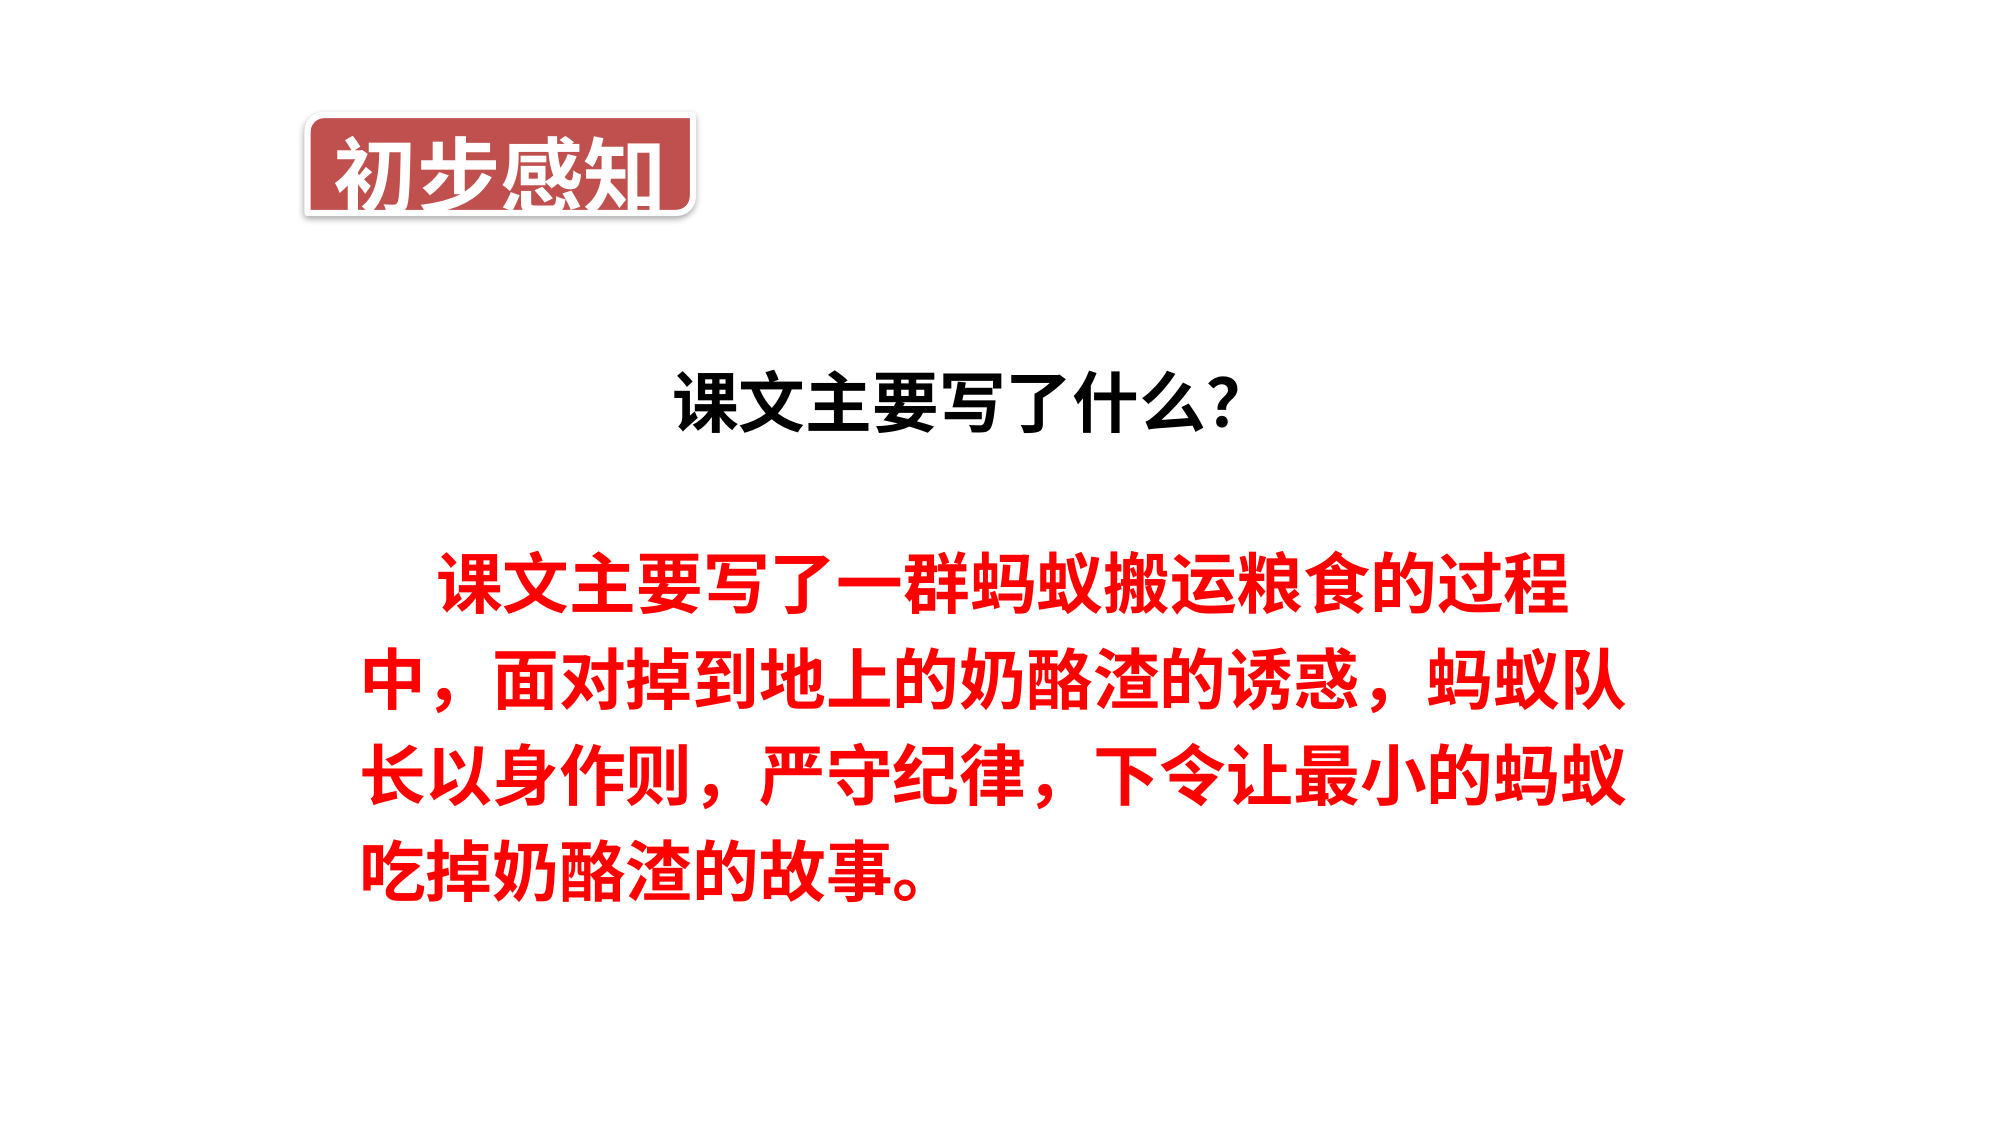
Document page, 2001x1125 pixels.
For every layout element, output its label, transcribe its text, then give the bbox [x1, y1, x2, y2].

text_box 课文主要写了一群蚂蚁搬运粮食的过程中，面对掉到地上的奶酪渣的诱惑，蚂蚁队长以身作则，严守纪律，下令让最小的蚂蚁吃掉奶酪渣的故事。 [344, 518, 1650, 918]
text_box 课文主要写了什么？ [657, 337, 1337, 449]
text_box 初步感知 [304, 111, 697, 217]
